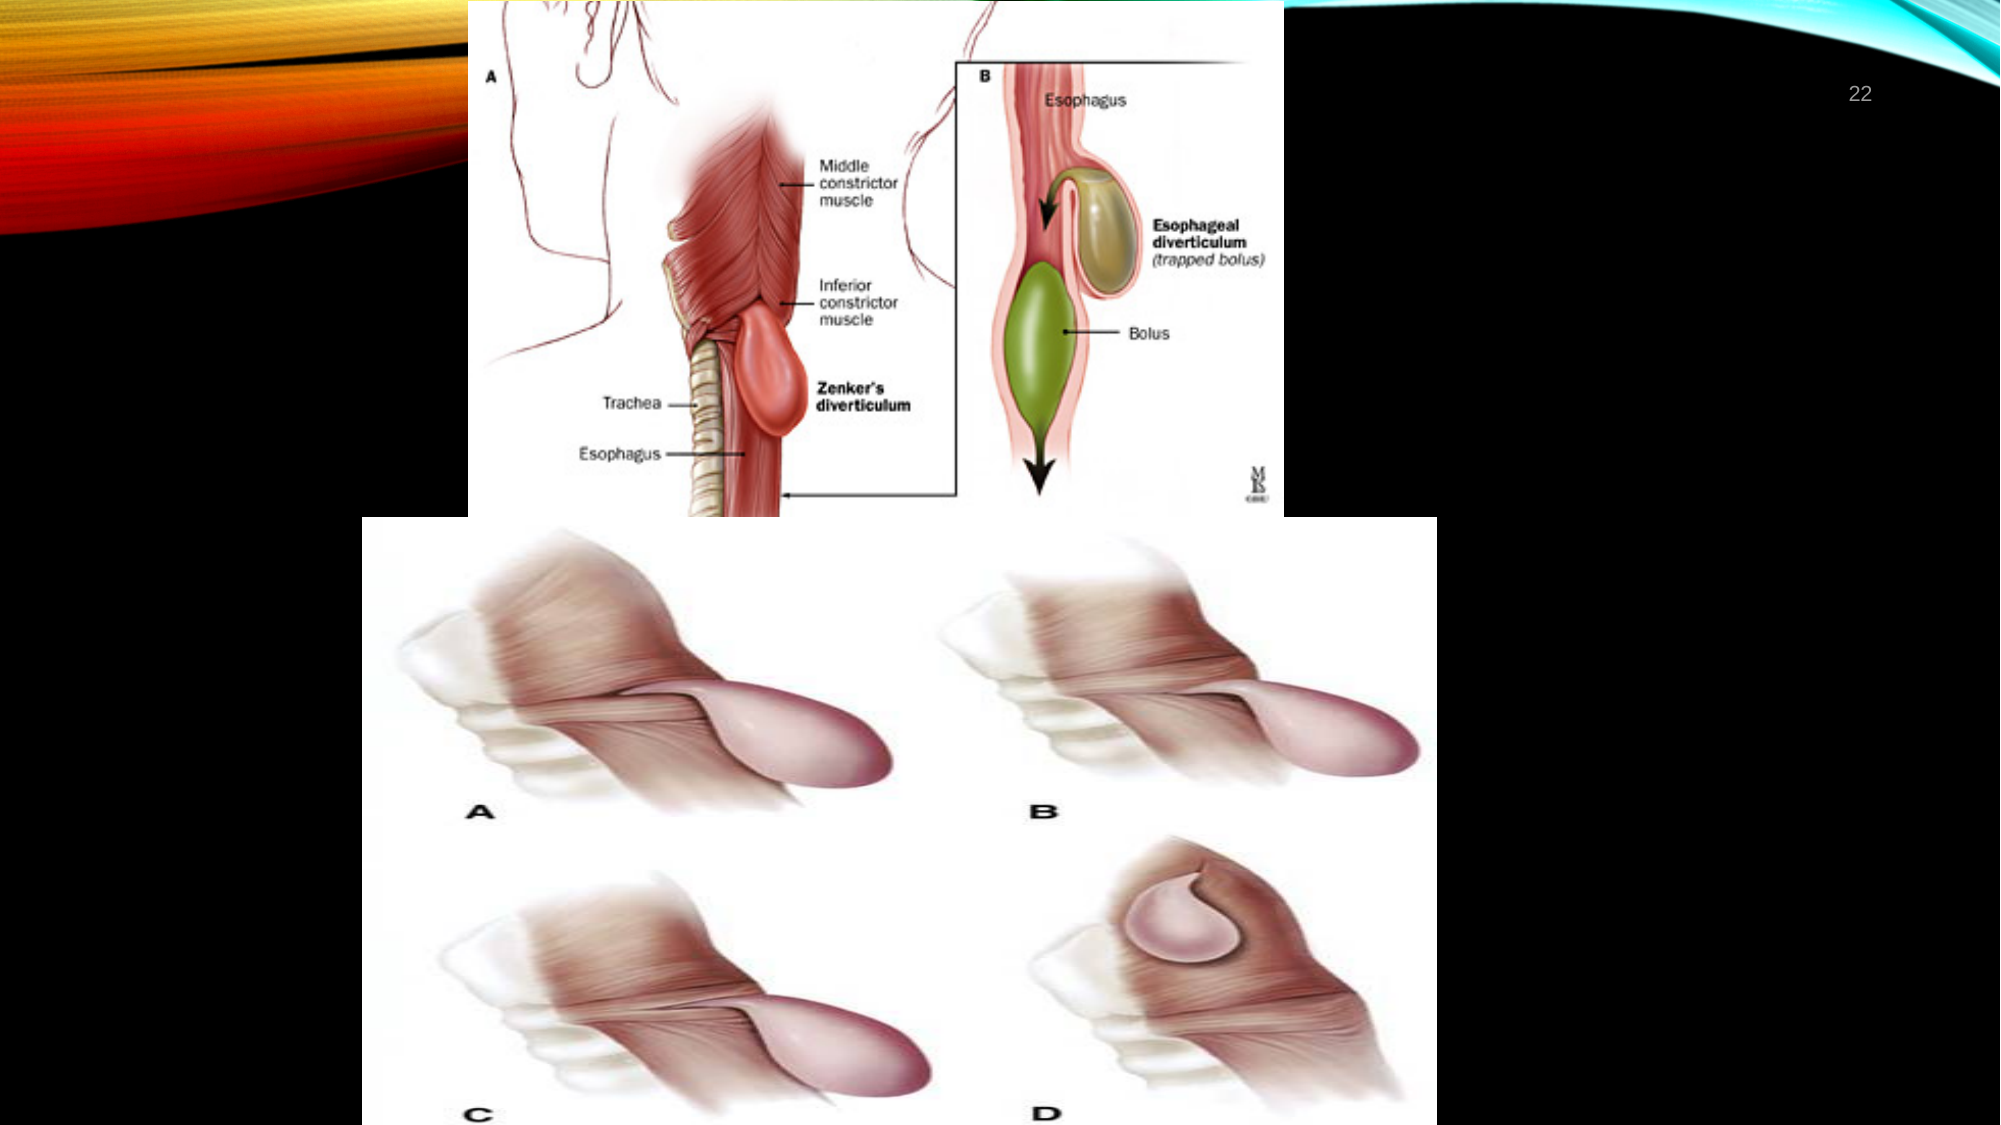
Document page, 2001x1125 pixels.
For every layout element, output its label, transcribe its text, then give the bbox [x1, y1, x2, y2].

picture [0, 0, 2000, 237]
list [468, 1, 1284, 516]
picture [361, 516, 1438, 1125]
slide_number 22 [1437, 62, 1888, 123]
